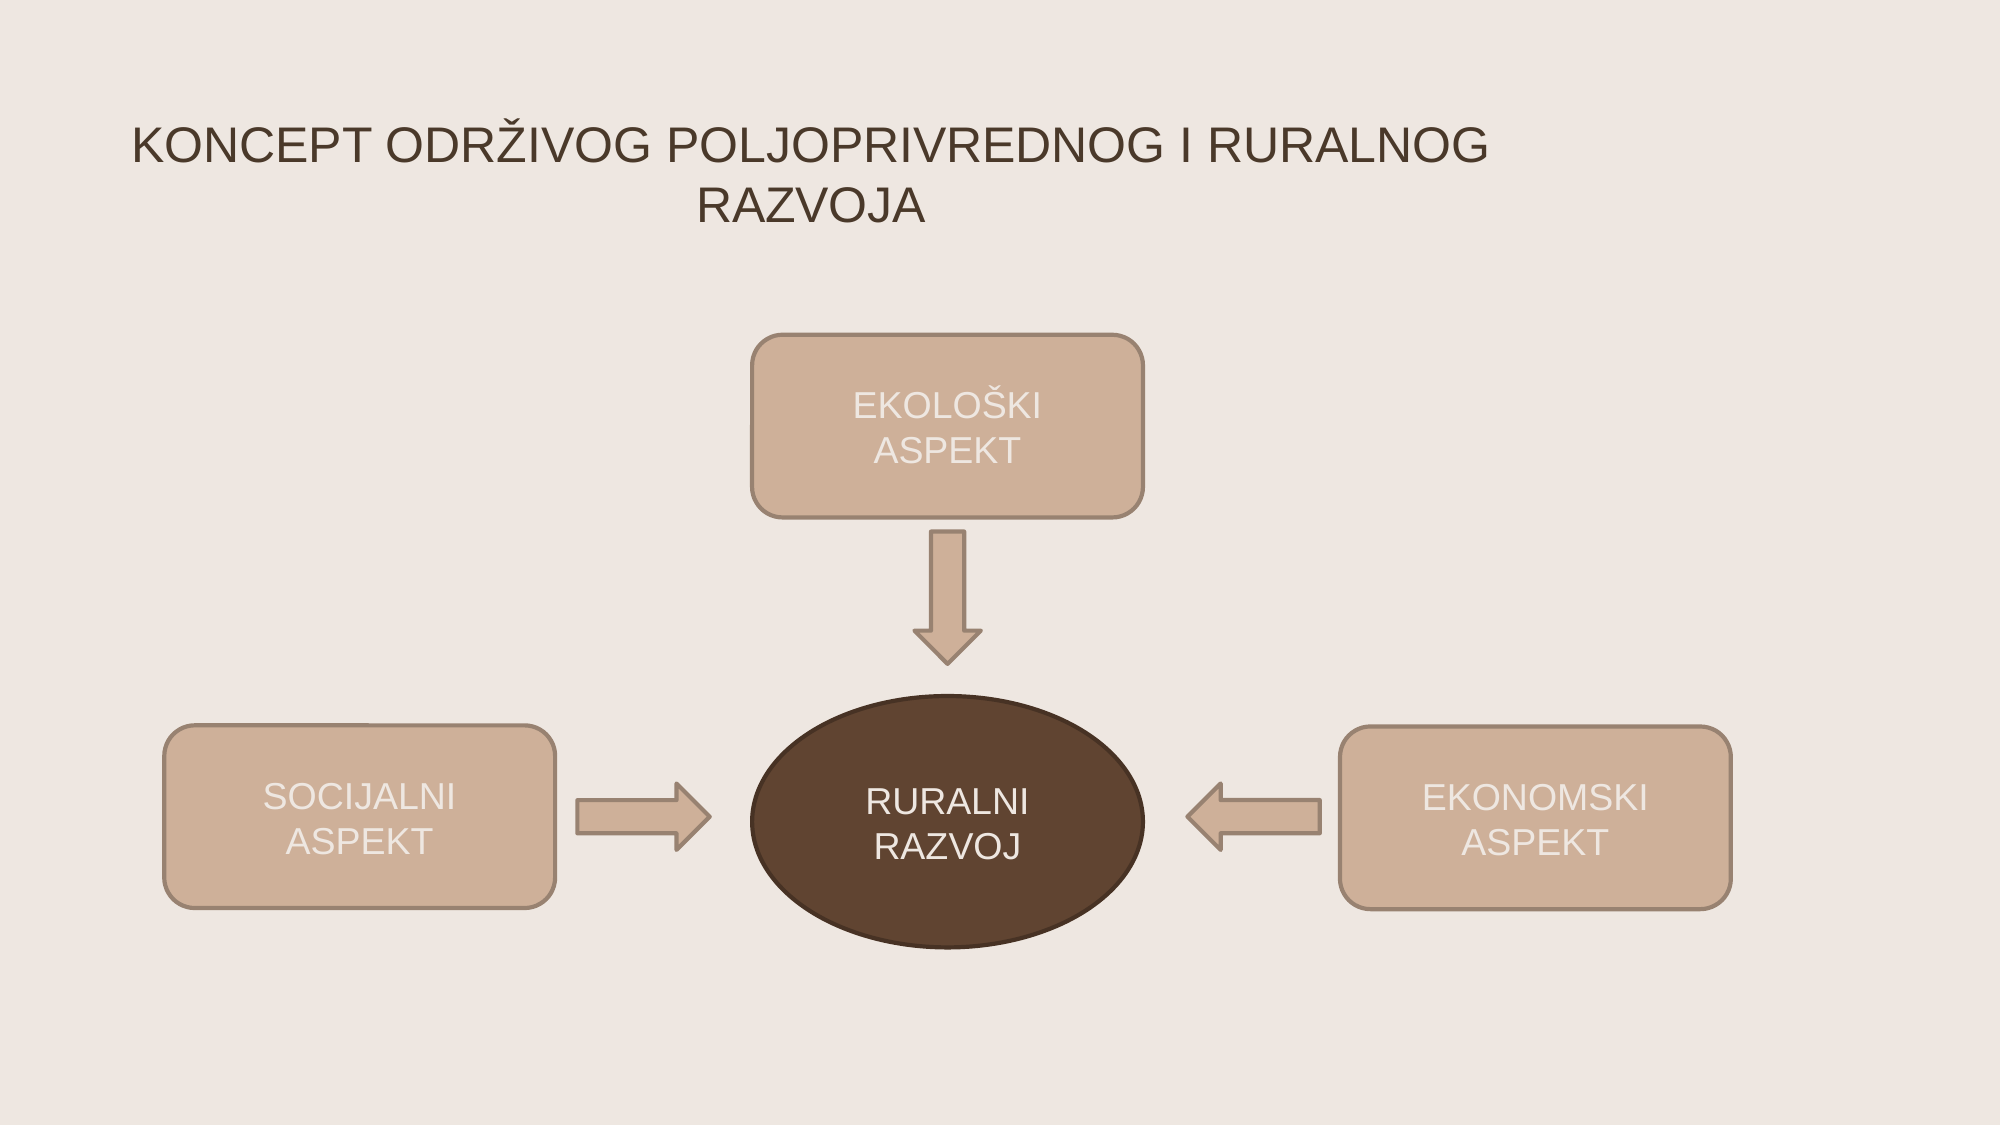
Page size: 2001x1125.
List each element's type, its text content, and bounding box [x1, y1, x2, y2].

text_box EKONOMSKI ASPEKT [1337, 724, 1733, 912]
text_box SOCIJALNI ASPEKT [162, 723, 558, 911]
text_box [912, 529, 983, 666]
title KONCEPT ODRŽIVOG POLJOPRIVREDNOG I RURALNOG RAZVOJA [42, 97, 1581, 252]
text_box EKOLOŠKI ASPEKT [749, 332, 1146, 520]
text_box [575, 781, 712, 852]
text_box [1185, 781, 1322, 852]
text_box RURALNI RAZVOJ [750, 693, 1146, 950]
